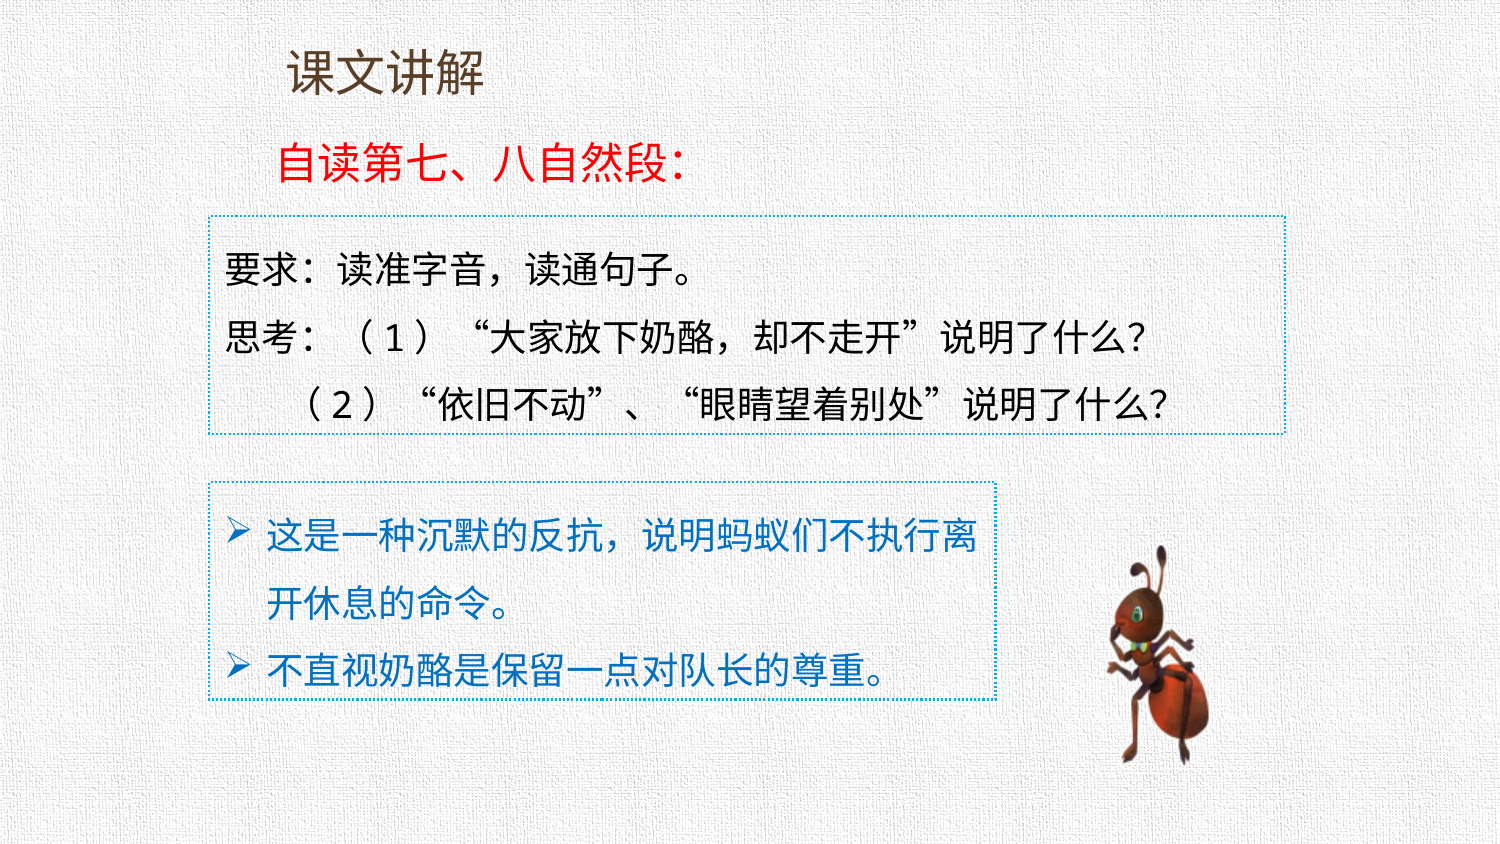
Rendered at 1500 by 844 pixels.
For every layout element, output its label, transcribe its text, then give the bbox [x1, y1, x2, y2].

text_box 这是一种沉默的反抗，说明蚂蚁们不执行离开休息的命令。 不直视奶酪是保留一点对队长的尊重。 [209, 482, 996, 700]
picture [0, 0, 1500, 844]
text_box 要求：读准字音，读通句子。 思考：（1）“大家放下奶酪，却不走开”说明了什么？ （2）“依旧不动”、“眼睛望着别处”说明了什么？ [209, 216, 1286, 434]
text_box 课文讲解 [274, 35, 498, 107]
text_box 自读第七、八自然段： [262, 129, 723, 194]
